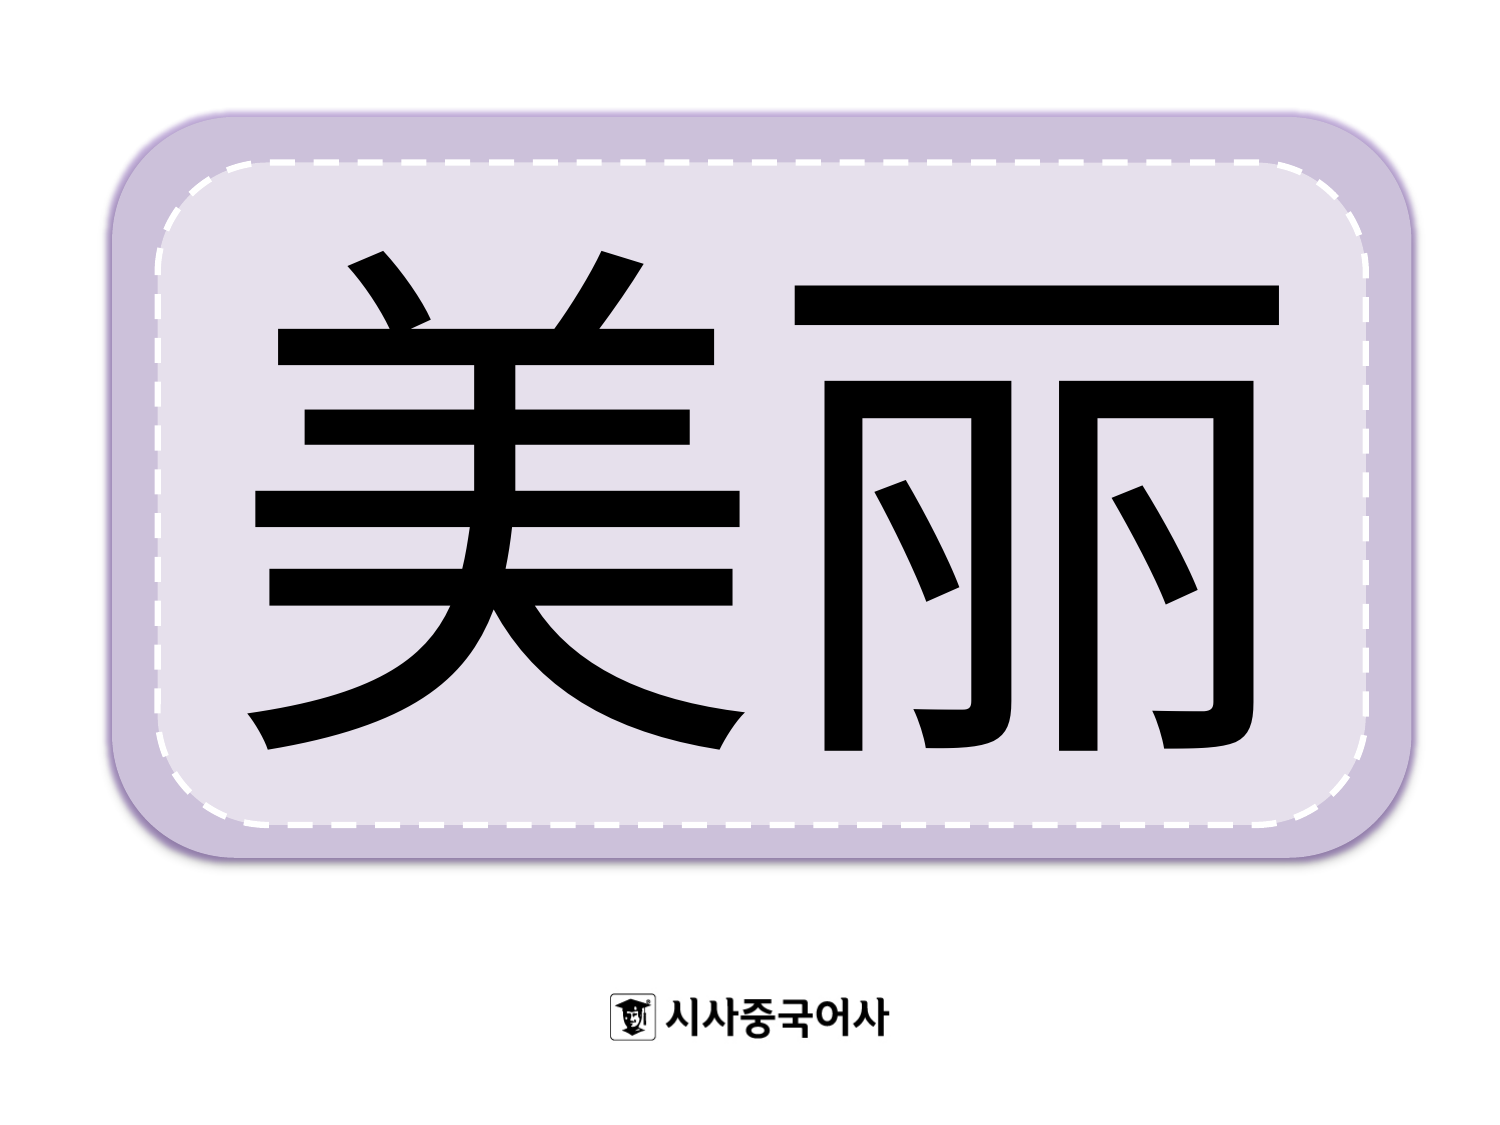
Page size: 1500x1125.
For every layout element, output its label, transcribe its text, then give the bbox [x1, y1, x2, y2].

picture [602, 987, 898, 1047]
text_box 美丽 [162, 160, 1371, 824]
